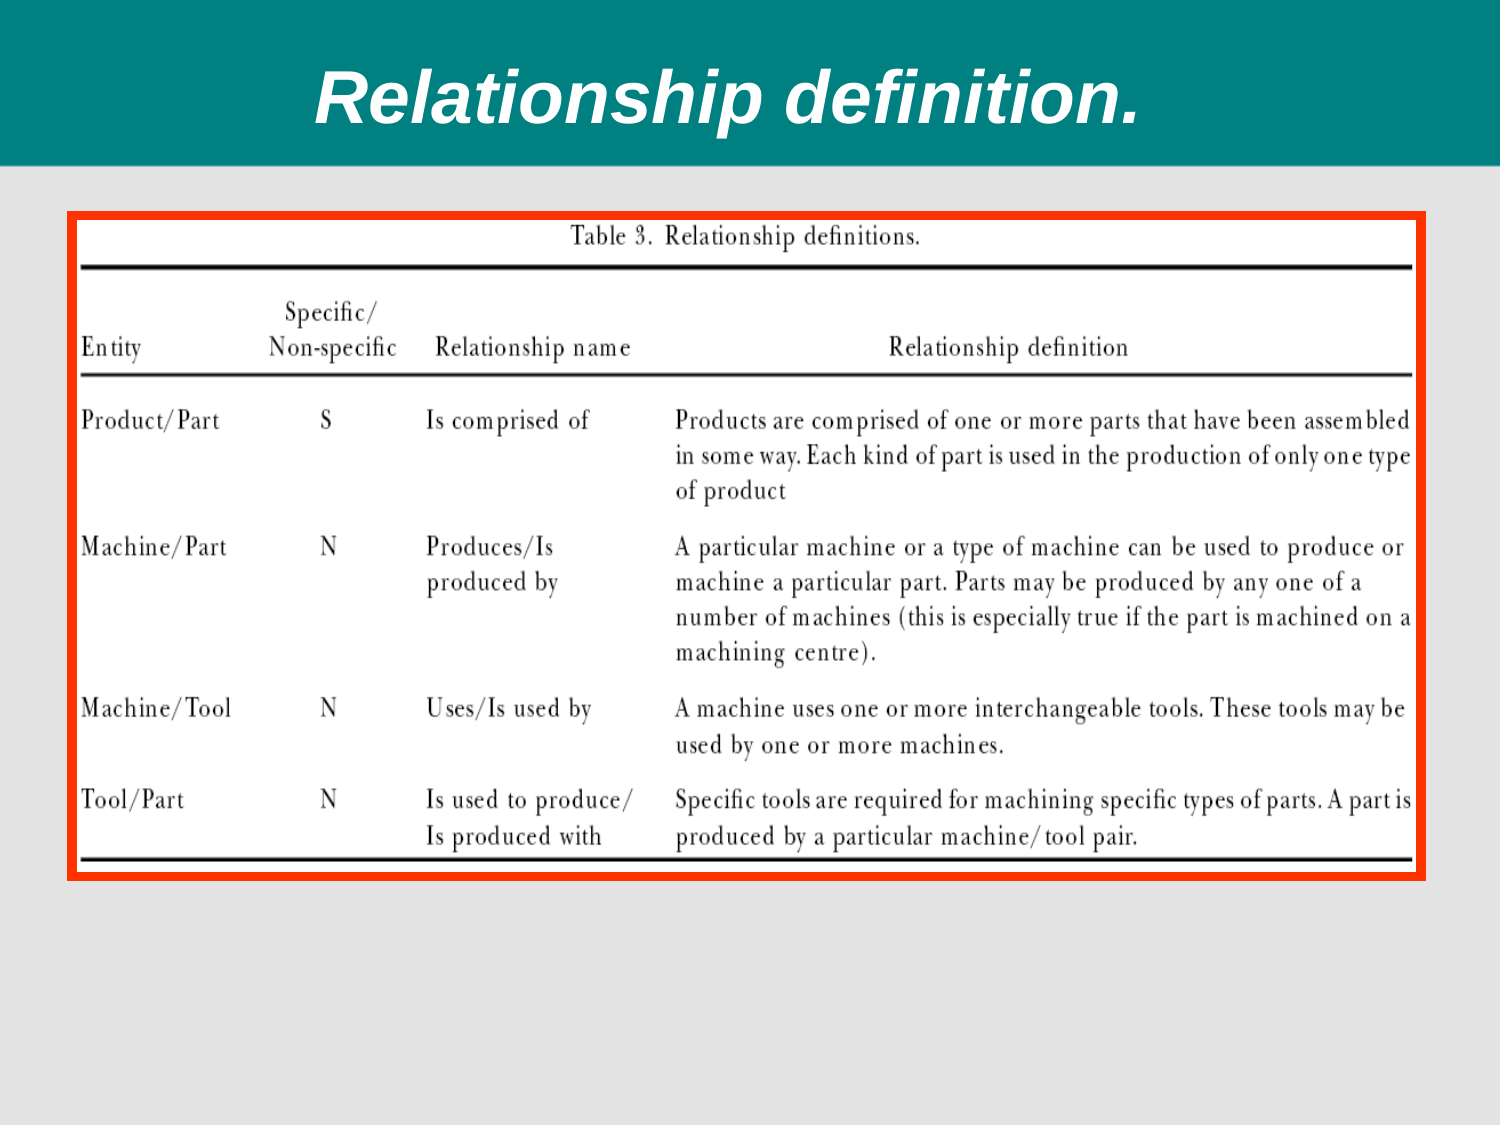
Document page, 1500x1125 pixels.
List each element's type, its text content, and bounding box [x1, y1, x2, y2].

text_box Relationship definition. [22, 41, 1436, 147]
picture [0, 0, 1500, 1125]
